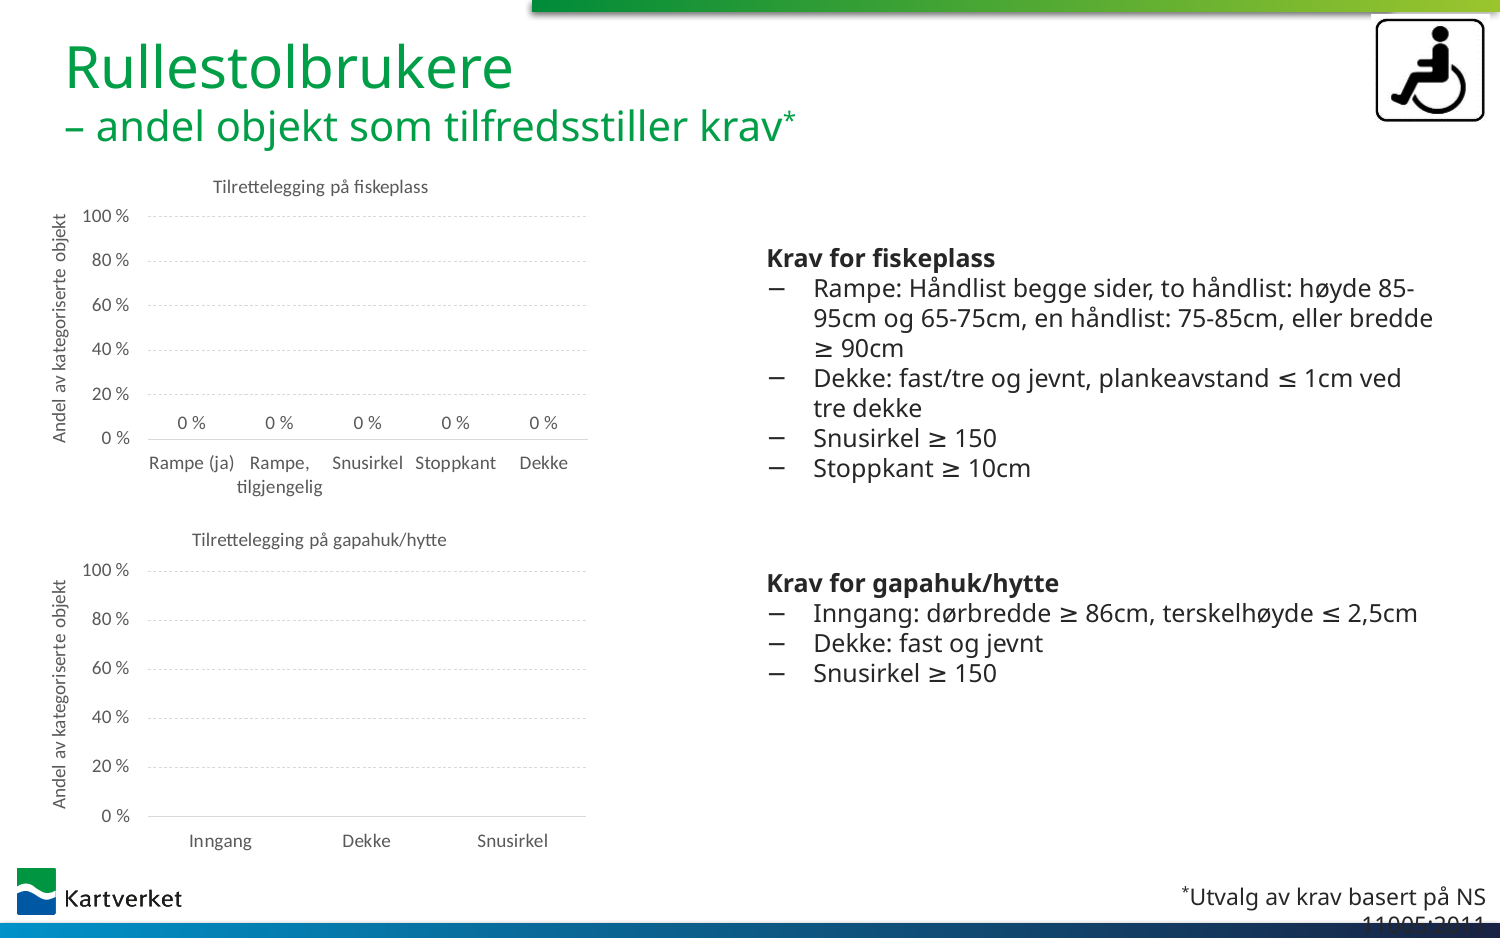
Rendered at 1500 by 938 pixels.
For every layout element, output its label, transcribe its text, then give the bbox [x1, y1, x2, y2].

text_box *Utvalg av krav basert på NS 11005:2011 [1068, 873, 1500, 938]
picture [1371, 13, 1491, 127]
text_box Rullestolbrukere – andel objekt som tilfredsstiller krav* [49, 29, 1431, 158]
text_box Krav for fiskeplass Rampe: Håndlist begge sider, to håndlist: høyde 85-95cm og 65-75cm, en håndlist: 75-85cm, eller bredde ≥ 90cm Dekke: fast/tre og jevnt, plankeavstand ≤ 1cm ved tre dekke Snusirkel ≥ 150 Stoppkant ≥ 10cm [751, 235, 1452, 490]
picture [41, 166, 599, 505]
picture [41, 520, 597, 859]
text_box Krav for gapahuk/hytte Inngang: dørbredde ≥ 86cm, terskelhøyde ≤ 2,5cm Dekke: fast og jevnt Snusirkel ≥ 150 [751, 560, 1452, 695]
